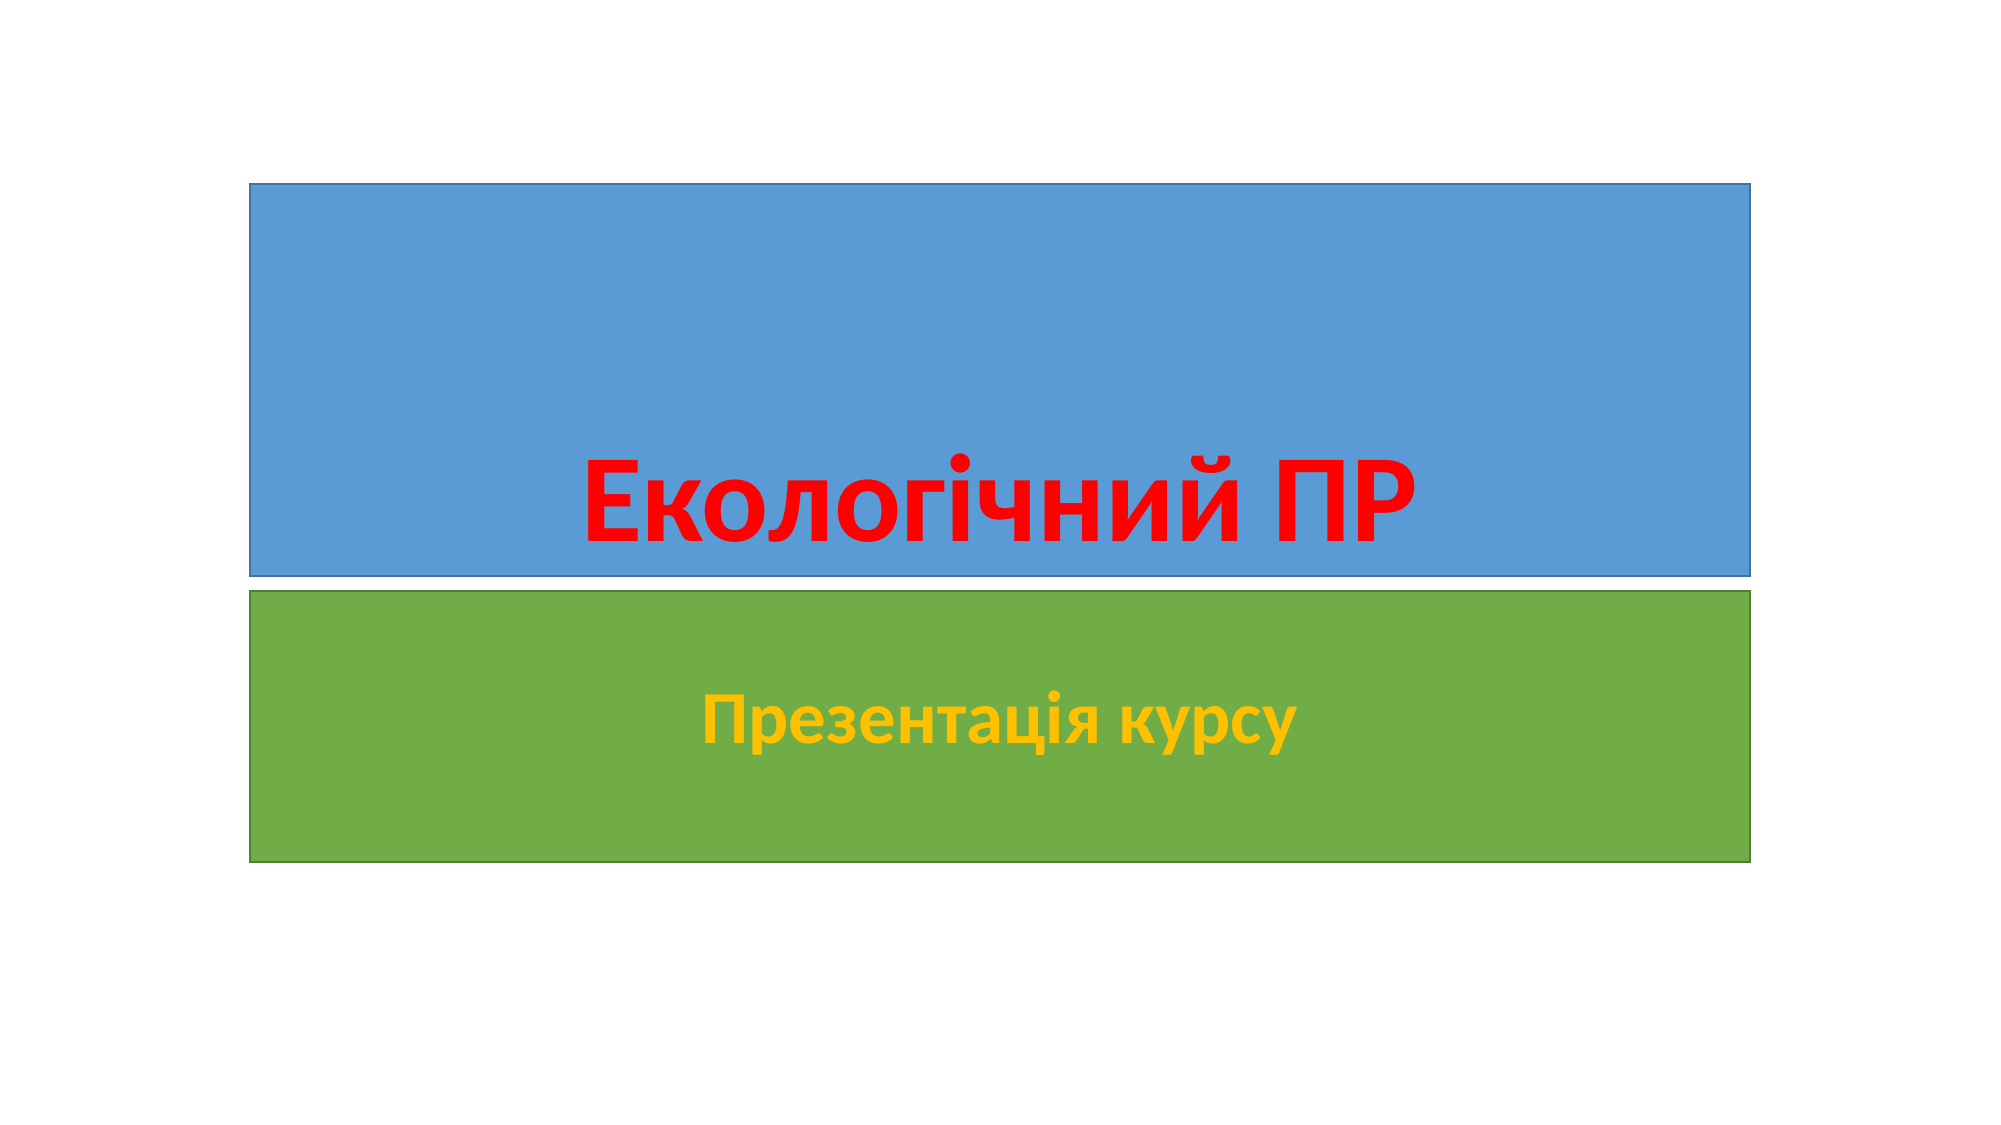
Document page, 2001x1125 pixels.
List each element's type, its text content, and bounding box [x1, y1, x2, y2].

title Екологічний ПР [249, 183, 1751, 577]
subtitle Презентація курсу [249, 590, 1751, 863]
